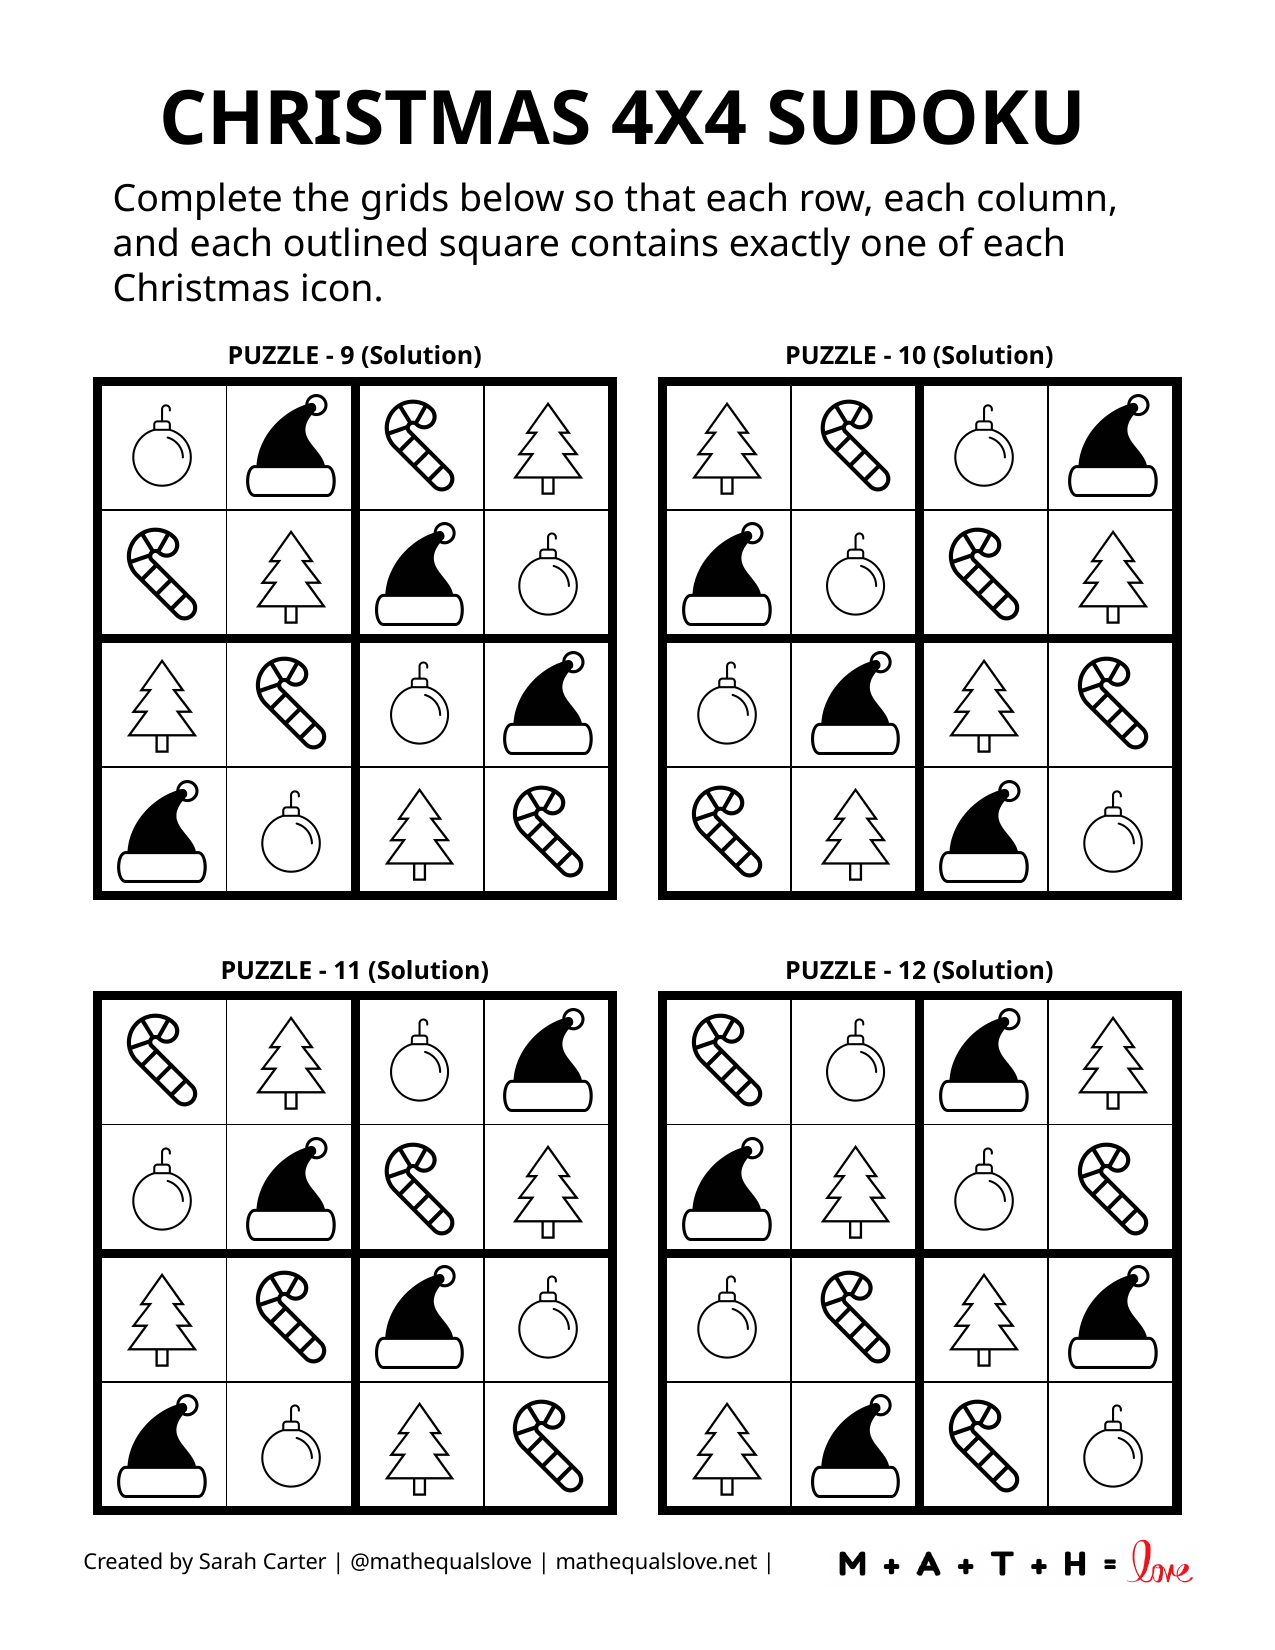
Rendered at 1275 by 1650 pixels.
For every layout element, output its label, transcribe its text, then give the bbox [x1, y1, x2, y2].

picture [496, 393, 601, 498]
table_cell [667, 643, 790, 766]
table_cell [485, 1258, 608, 1381]
picture [932, 1136, 1037, 1241]
table_header [924, 1000, 1047, 1124]
table_header [227, 1000, 351, 1124]
picture [803, 1008, 908, 1113]
table_cell [360, 768, 483, 891]
picture [932, 1265, 1037, 1370]
picture [238, 1394, 343, 1499]
table_cell [485, 643, 608, 766]
picture [803, 522, 908, 627]
text_box PUZZLE - 11 (Solution) [97, 954, 613, 985]
table_cell [924, 1258, 1047, 1381]
table_cell [227, 1383, 351, 1506]
picture [496, 650, 601, 755]
table_cell [667, 768, 790, 891]
table_cell [102, 1258, 226, 1381]
table_cell [792, 768, 915, 891]
table_cell [102, 768, 226, 891]
picture [367, 650, 472, 755]
table_cell [102, 1383, 226, 1506]
picture [803, 650, 908, 755]
picture [932, 650, 1037, 755]
picture [1060, 393, 1165, 498]
picture [367, 1265, 472, 1370]
picture [367, 1394, 472, 1499]
table_cell [1049, 511, 1172, 634]
text_box Complete the grids below so that each row, each column, and each outlined square contains exactly one of each Christmas icon. [97, 166, 1177, 362]
table_cell [102, 1125, 226, 1249]
table_cell [1049, 643, 1172, 766]
text_box Created by Sarah Carter | @mathequalslove | mathequalslove.net | [68, 1540, 826, 1582]
picture [674, 1008, 779, 1113]
table_cell [792, 1125, 915, 1249]
table_cell [360, 1125, 483, 1249]
table_header [667, 386, 790, 509]
picture [932, 393, 1037, 498]
table_header [667, 1000, 790, 1124]
picture [496, 779, 601, 884]
text_box PUZZLE - 10 (Solution) [662, 362, 1177, 370]
table_cell [102, 643, 226, 766]
table_cell [1049, 768, 1172, 891]
table_header [102, 386, 226, 509]
table_cell [1049, 1383, 1172, 1506]
picture [674, 1394, 779, 1499]
picture [674, 650, 779, 755]
picture [110, 393, 215, 498]
table_header [360, 386, 483, 509]
table_cell [924, 511, 1047, 634]
table_cell [227, 1258, 351, 1381]
table_header [792, 1000, 915, 1124]
picture [110, 1008, 215, 1113]
picture [238, 1008, 343, 1113]
picture [1060, 1265, 1165, 1370]
table_cell [227, 768, 351, 891]
picture [1060, 650, 1165, 755]
picture [238, 650, 343, 755]
table_cell [360, 1383, 483, 1506]
table_cell [227, 1125, 351, 1249]
picture [674, 1265, 779, 1370]
table_cell [924, 1383, 1047, 1506]
picture [238, 779, 343, 884]
picture [238, 1136, 343, 1241]
picture [110, 522, 215, 627]
picture [803, 1394, 908, 1499]
table_cell [485, 1383, 608, 1506]
picture [1060, 522, 1165, 627]
picture [674, 1136, 779, 1241]
picture [496, 1136, 601, 1241]
picture [932, 522, 1037, 627]
table_header [792, 386, 915, 509]
table_cell [360, 511, 483, 634]
table_cell [485, 511, 608, 634]
table_cell [667, 1383, 790, 1506]
table_header [485, 386, 608, 509]
table_cell [360, 643, 483, 766]
picture [367, 1008, 472, 1113]
picture [932, 779, 1037, 884]
table_header [1049, 1000, 1172, 1124]
table_cell [1049, 1125, 1172, 1249]
text_box CHRISTMAS 4X4 SUDOKU [68, 62, 1178, 168]
table_cell [1049, 1258, 1172, 1381]
picture [1060, 1394, 1165, 1499]
picture [1060, 1008, 1165, 1113]
picture [496, 1008, 601, 1113]
picture [932, 1394, 1037, 1499]
picture [674, 522, 779, 627]
picture [238, 393, 343, 498]
picture [674, 393, 779, 498]
picture [110, 650, 215, 755]
table_header [1049, 386, 1172, 509]
picture [932, 1008, 1037, 1113]
table_cell [485, 1125, 608, 1249]
picture [110, 779, 215, 884]
picture [238, 1265, 343, 1370]
picture [367, 779, 472, 884]
picture [496, 1265, 601, 1370]
picture [1060, 1136, 1165, 1241]
picture [674, 779, 779, 884]
table_cell [924, 768, 1047, 891]
table_cell [227, 643, 351, 766]
table_header [485, 1000, 608, 1124]
picture [496, 1394, 601, 1499]
table_cell [102, 511, 226, 634]
text_box PUZZLE - 9 (Solution) [97, 362, 613, 370]
text_box PUZZLE - 12 (Solution) [662, 954, 1177, 985]
table_cell [792, 1258, 915, 1381]
table_cell [667, 1125, 790, 1249]
table_header [102, 1000, 226, 1124]
picture [803, 393, 908, 498]
table_cell [924, 1125, 1047, 1249]
picture [110, 1265, 215, 1370]
picture [496, 522, 601, 627]
table_cell [667, 511, 790, 634]
table_header [227, 386, 351, 509]
picture [238, 522, 343, 627]
table_cell [667, 1258, 790, 1381]
picture [803, 1136, 908, 1241]
picture [110, 1394, 215, 1499]
picture [803, 779, 908, 884]
picture [367, 522, 472, 627]
picture [803, 1265, 908, 1370]
table_cell [924, 643, 1047, 766]
table_cell [360, 1258, 483, 1381]
table_cell [792, 511, 915, 634]
table_header [924, 386, 1047, 509]
table_header [360, 1000, 483, 1124]
table_cell [792, 643, 915, 766]
table_cell [485, 768, 608, 891]
table_cell [227, 511, 351, 634]
picture [367, 393, 472, 498]
picture [826, 1536, 1203, 1588]
picture [367, 1136, 472, 1241]
picture [1060, 779, 1165, 884]
table_cell [792, 1383, 915, 1506]
picture [110, 1136, 215, 1241]
